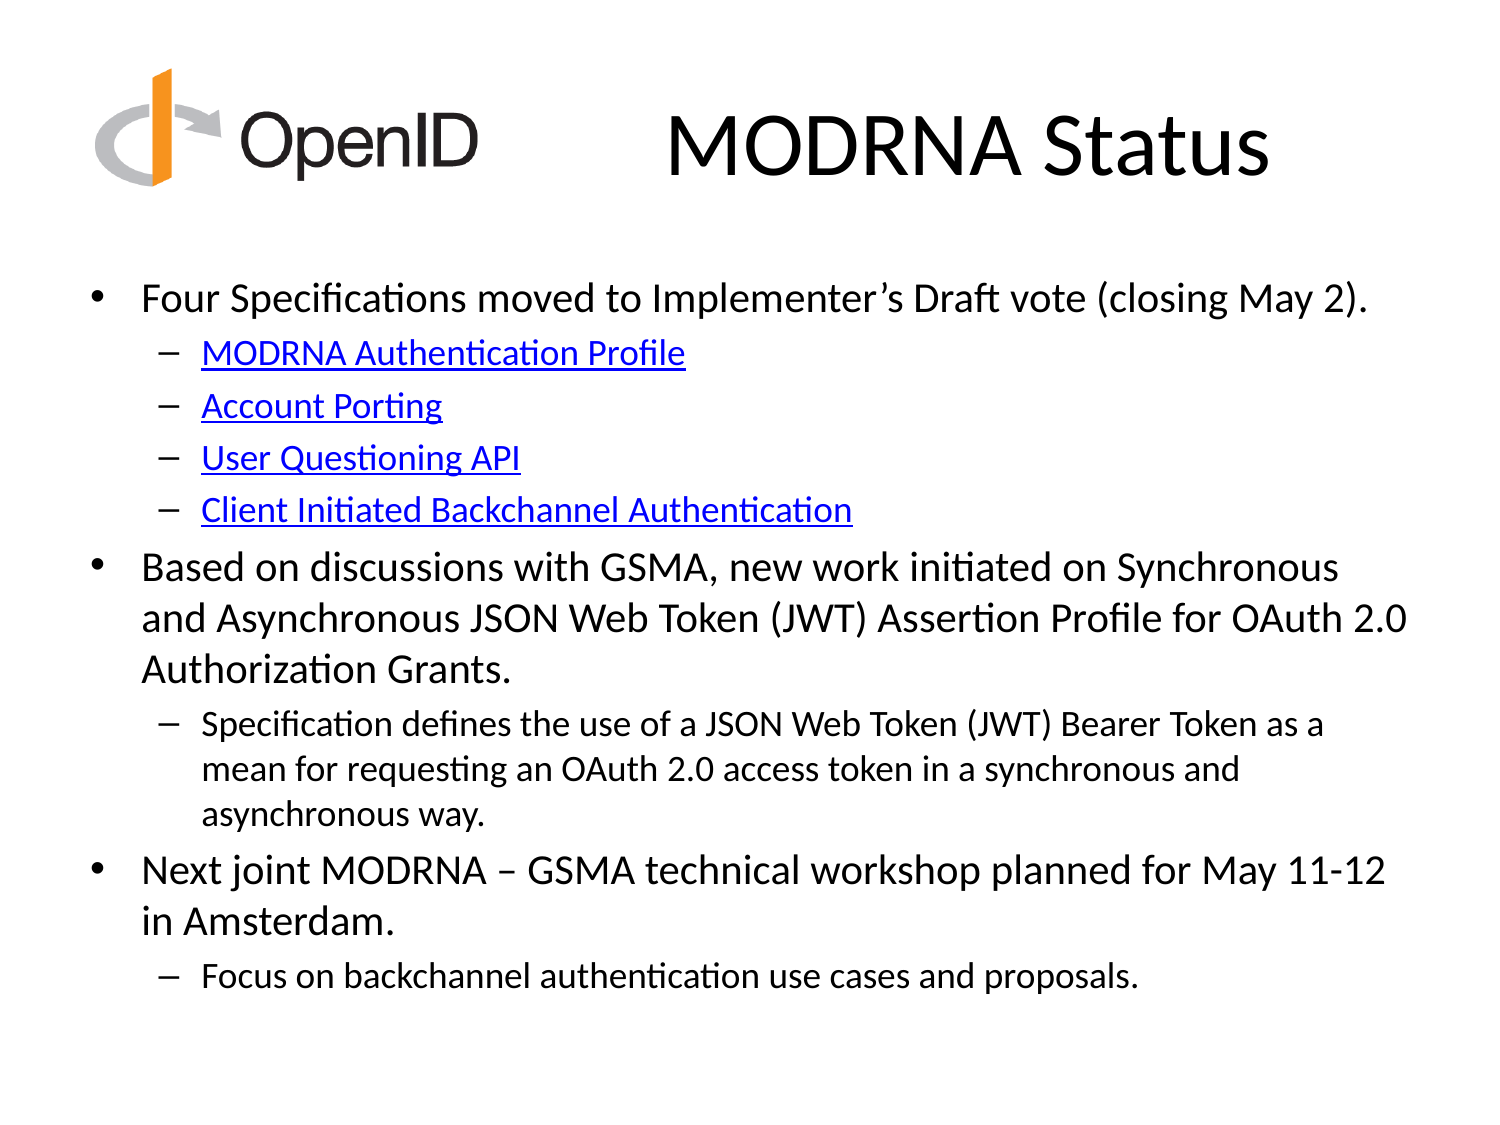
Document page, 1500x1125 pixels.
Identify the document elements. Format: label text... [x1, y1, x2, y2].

picture [64, 44, 513, 225]
title MODRNA Status [512, 45, 1425, 233]
list Four Specifications moved to Implementer’s Draft vote (closing May 2). MODRNA Authentication Profile Account Porting User Questioning API Client Initiated Backchannel Authentication Based on discussions with GSMA, new work initiated on Synchronous and Asynchronous JSON Web Token (JWT) Assertion Profile for OAuth 2.0 Authorization Grants. Specification defines the use of a JSON Web Token (JWT) Bearer Token as a mean for requesting an OAuth 2.0 access token in a synchronous and asynchronous way. Next joint MODRNA – GSMA technical workshop planned for May 11-12 in Amsterdam. Focus on backchannel authentication use cases and proposals. [75, 262, 1425, 1005]
